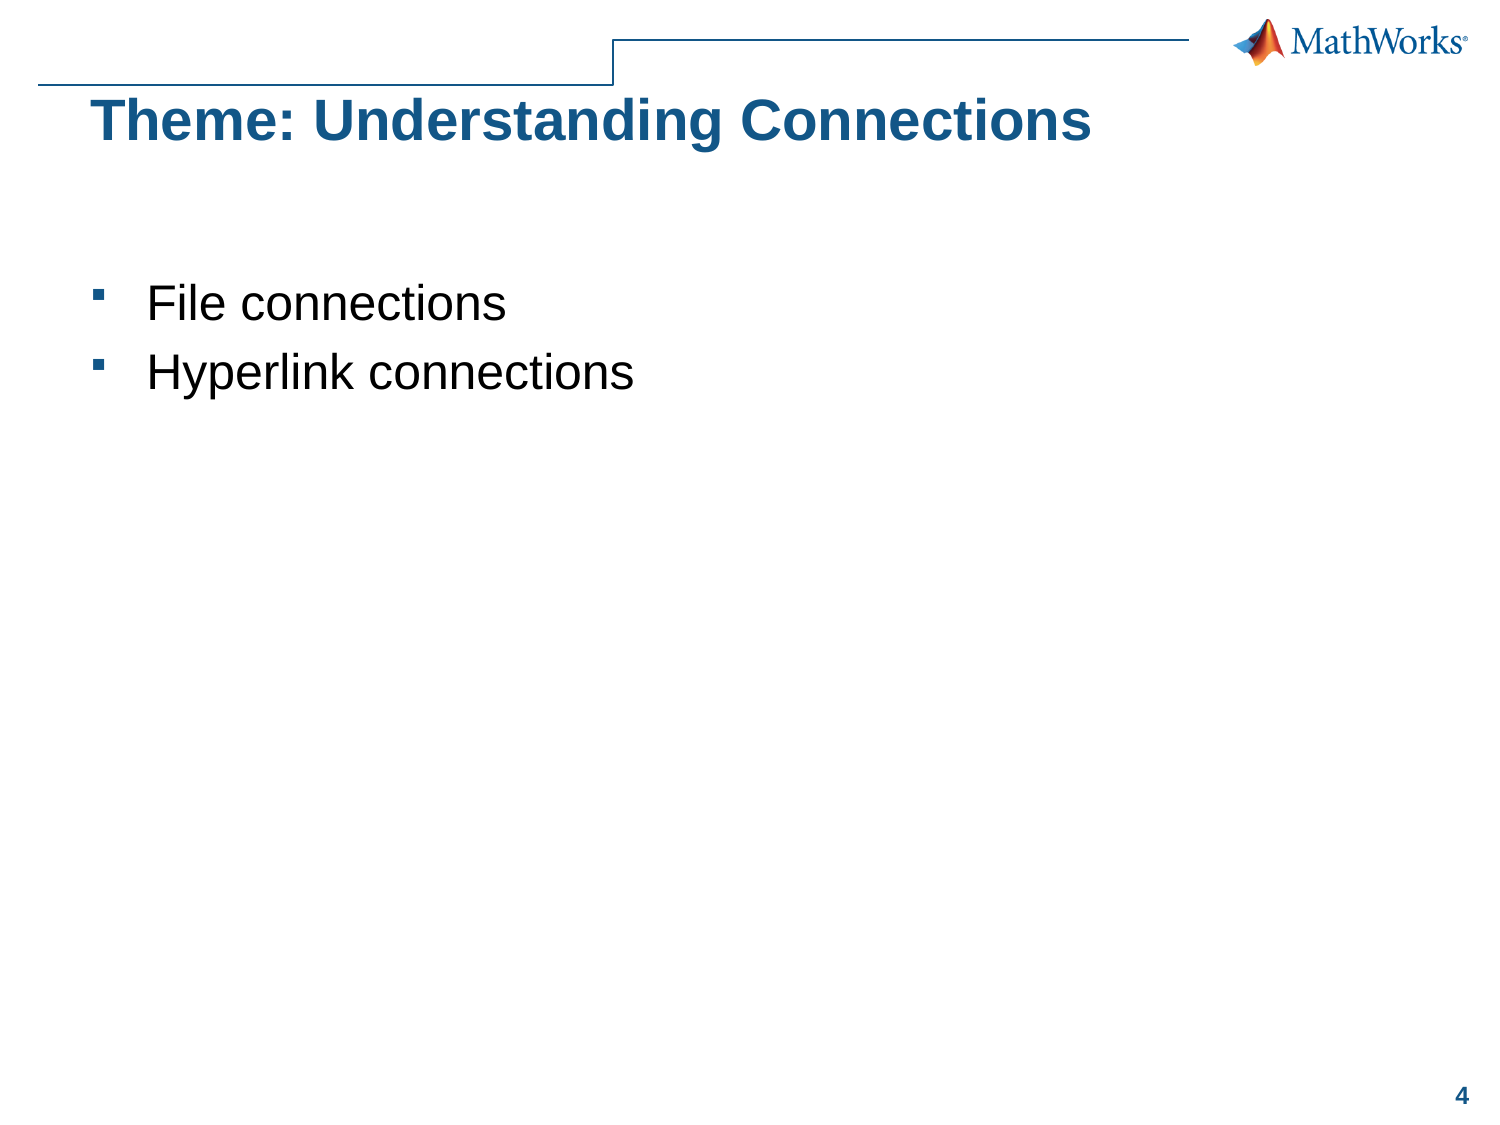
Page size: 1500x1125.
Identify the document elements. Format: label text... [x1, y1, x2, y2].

title Theme: Understanding Connections [75, 75, 1400, 238]
list File connections Hyperlink connections [75, 262, 1400, 1025]
picture [1226, 7, 1483, 78]
